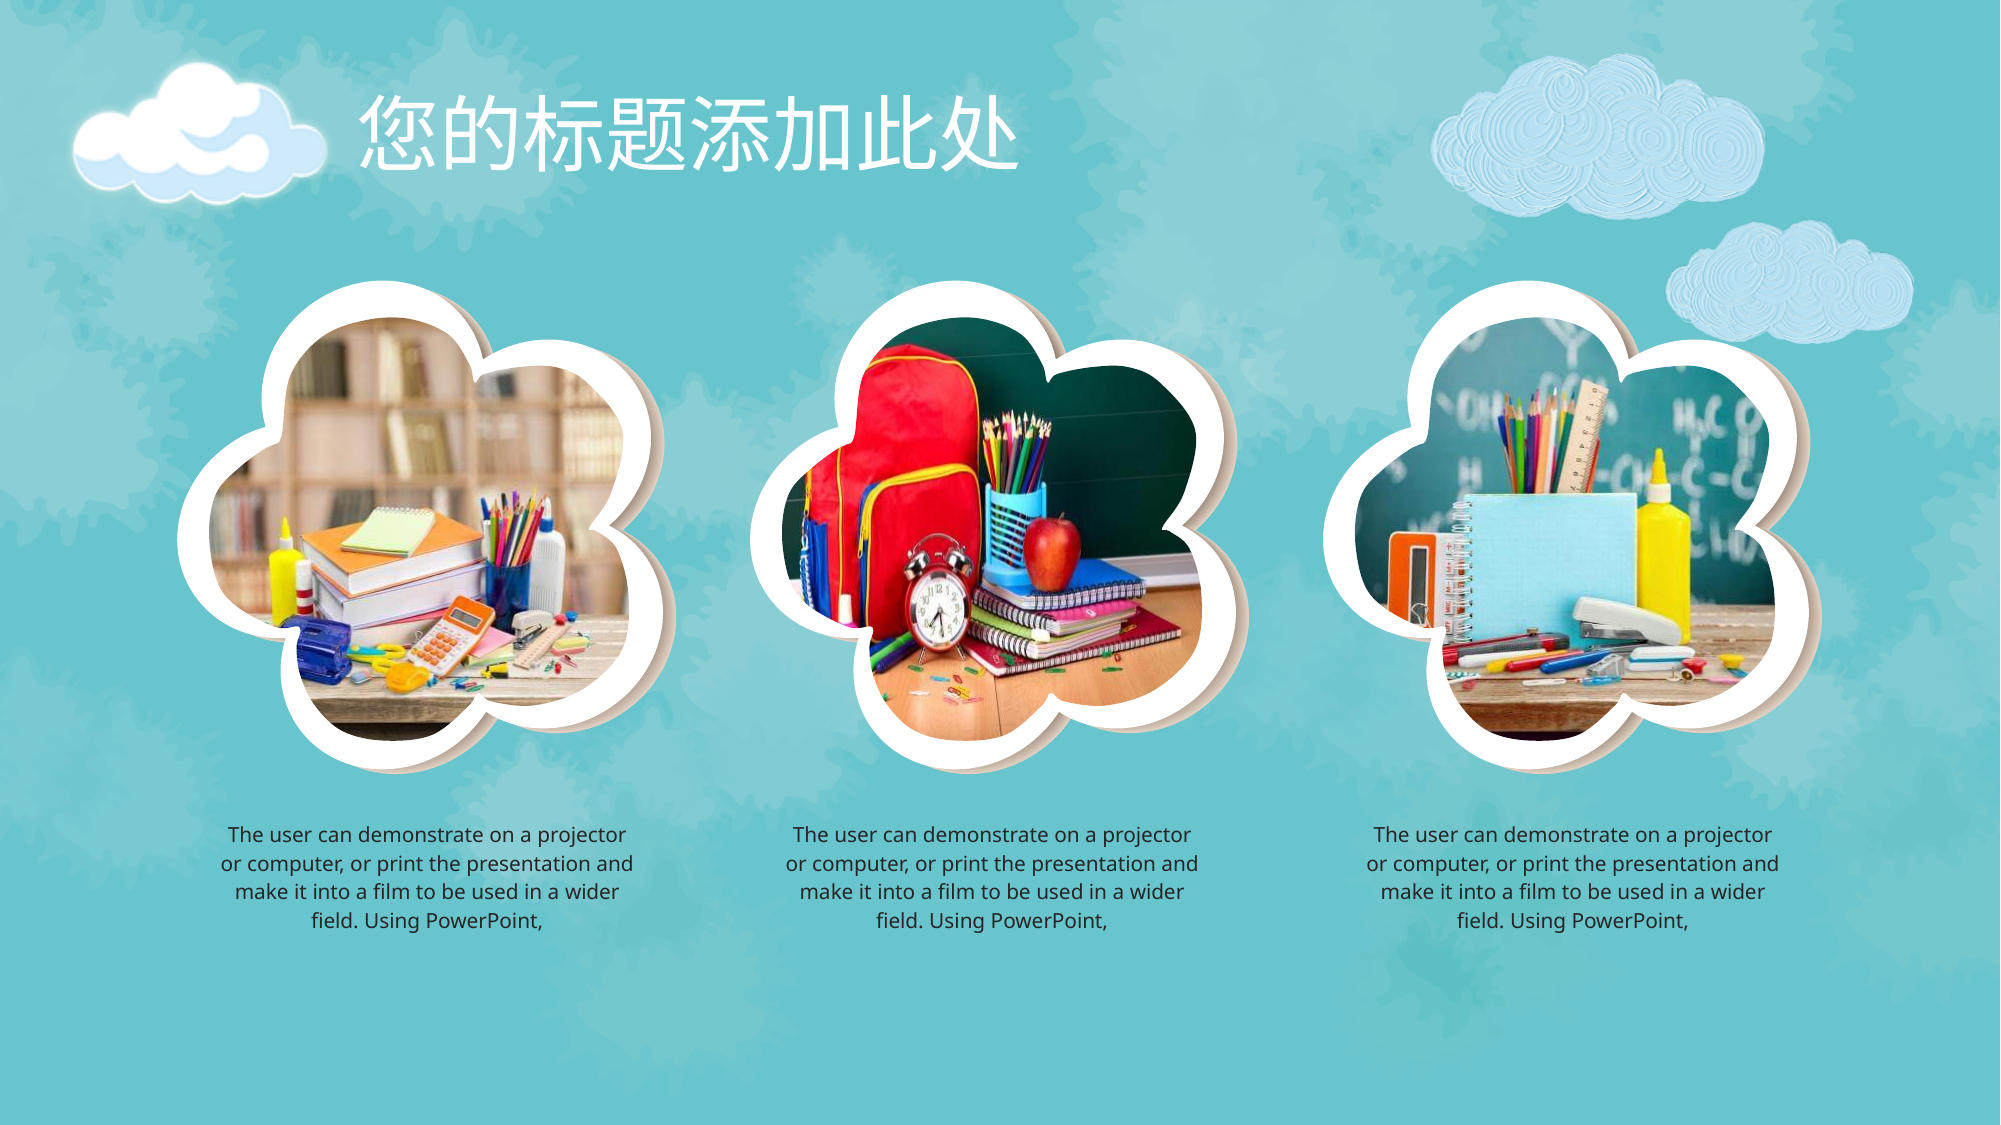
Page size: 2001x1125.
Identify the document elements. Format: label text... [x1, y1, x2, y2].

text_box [1322, 280, 1823, 775]
text_box The user can demonstrate on a projector or computer, or print the presentation and make it into a film to be used in a wider field. Using PowerPoint, [1350, 811, 1796, 940]
text_box The user can demonstrate on a projector or computer, or print the presentation and make it into a film to be used in a wider field. Using PowerPoint, [769, 811, 1215, 940]
picture [0, 0, 2000, 1125]
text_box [749, 280, 1250, 775]
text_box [177, 280, 677, 775]
text_box The user can demonstrate on a projector or computer, or print the presentation and make it into a film to be used in a wider field. Using PowerPoint, [204, 811, 650, 940]
text_box 您的标题添加此处 [341, 74, 1038, 190]
